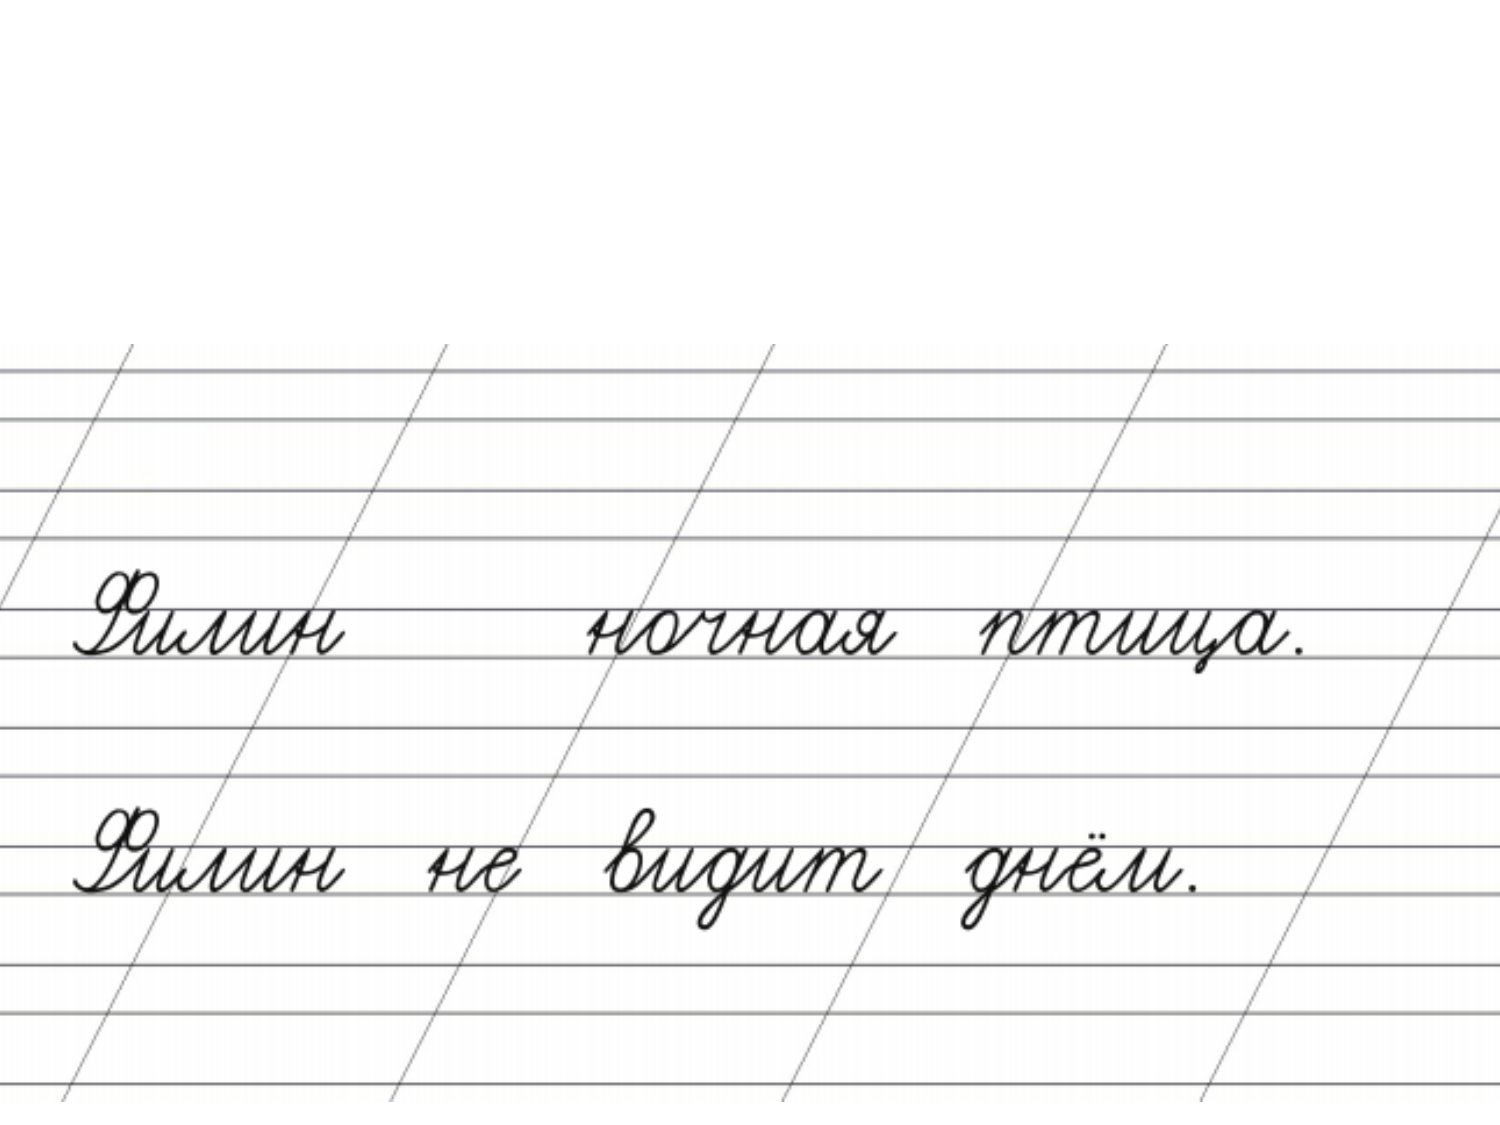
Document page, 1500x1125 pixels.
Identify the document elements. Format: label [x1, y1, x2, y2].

picture [0, 344, 1500, 1102]
